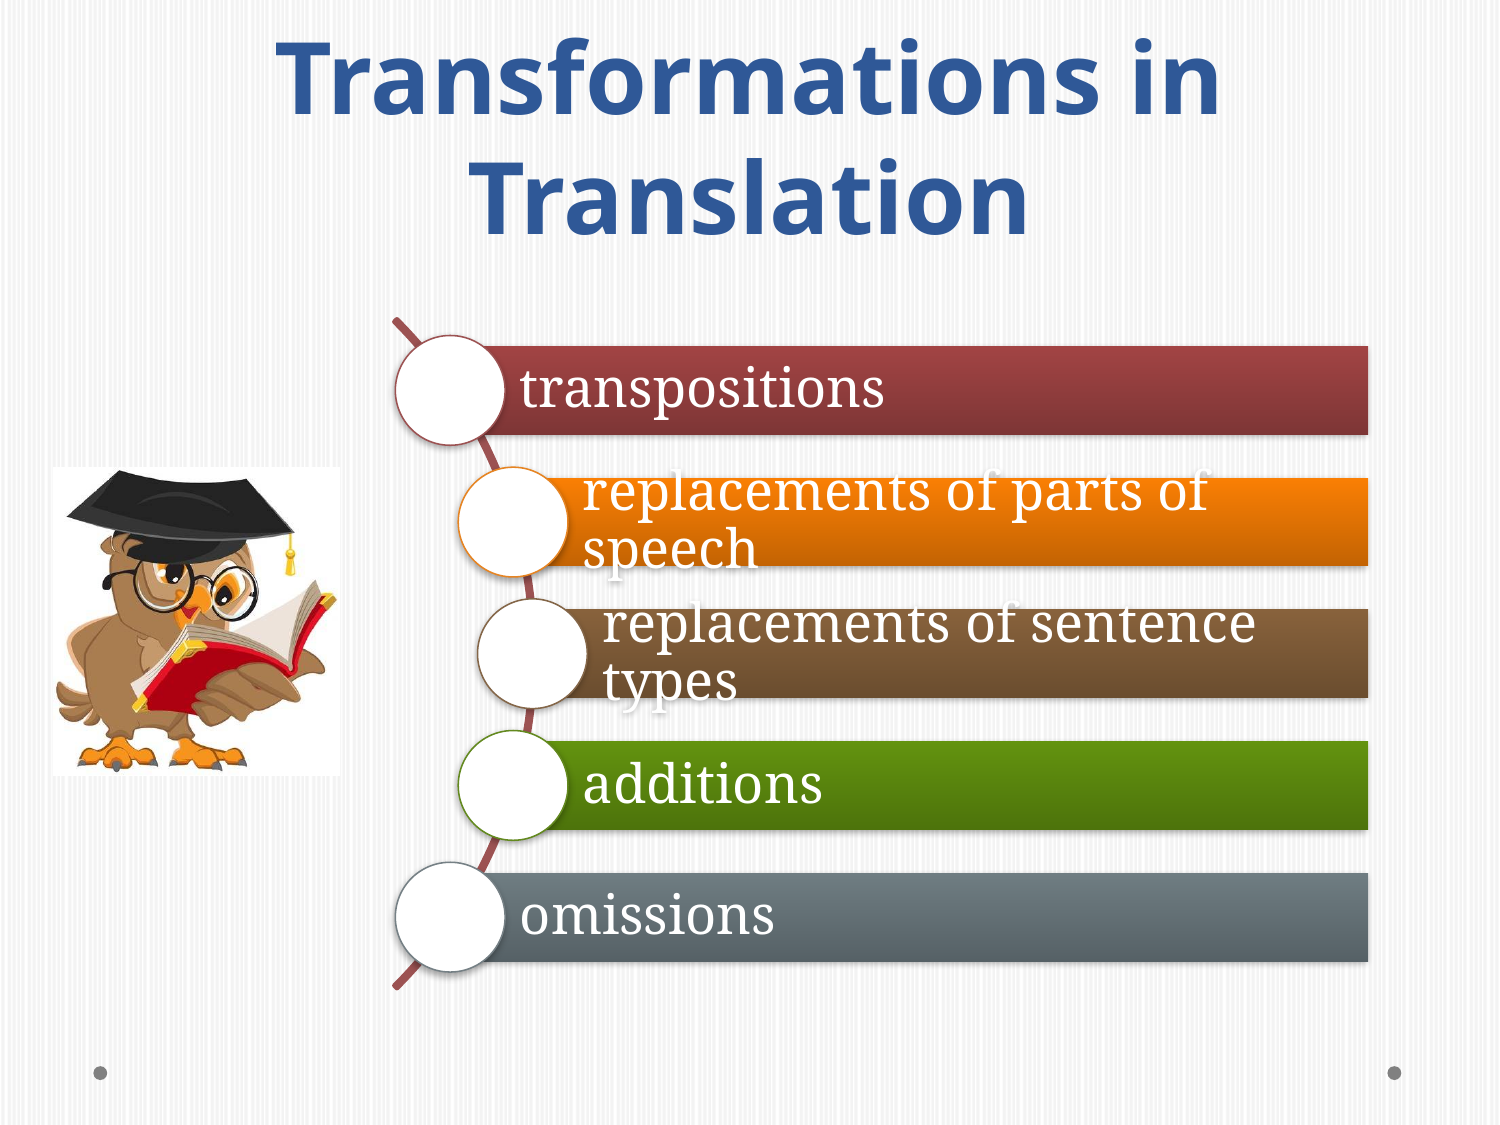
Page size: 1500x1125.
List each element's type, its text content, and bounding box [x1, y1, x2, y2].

title Grammatical Transformations in Translation [75, 19, 1425, 263]
picture [52, 467, 340, 776]
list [383, 302, 1378, 1006]
